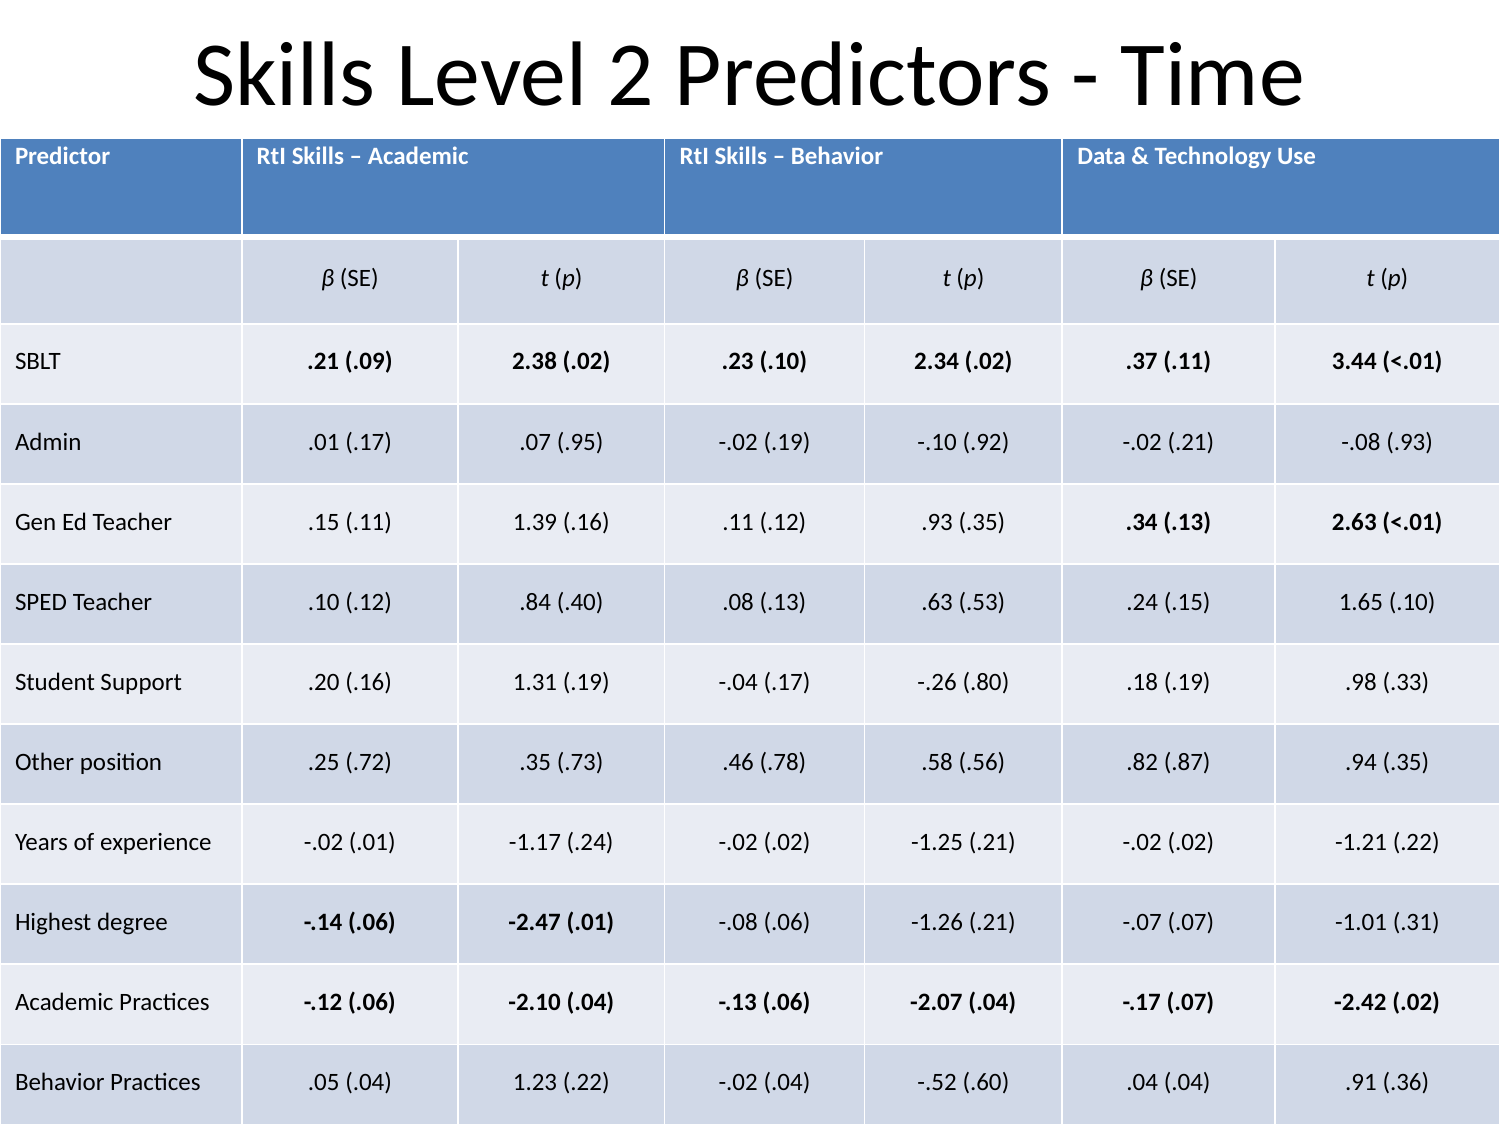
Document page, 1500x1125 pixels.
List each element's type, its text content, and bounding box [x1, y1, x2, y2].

title Skills Level 2 Predictors - Time [75, 0, 1425, 137]
table_cell .18 (.19) [1063, 645, 1274, 723]
table_cell SBLT [1, 325, 241, 403]
table_cell -.08 (.93) [1276, 405, 1499, 483]
table_cell .07 (.95) [459, 405, 664, 483]
table_cell -.02 (.01) [243, 805, 457, 883]
table_cell -.02 (.04) [665, 1045, 864, 1124]
table_cell .15 (.11) [243, 485, 457, 563]
table_cell -.12 (.06) [243, 965, 457, 1044]
table_cell -2.10 (.04) [459, 965, 664, 1044]
table_cell Admin [1, 405, 241, 483]
table_cell -2.47 (.01) [459, 885, 664, 963]
table_cell -.02 (.21) [1063, 405, 1274, 483]
table_cell β (SE) [665, 240, 864, 323]
table_cell .10 (.12) [243, 565, 457, 643]
table_cell t (p) [1276, 240, 1499, 323]
table_cell .46 (.78) [665, 725, 864, 803]
table_cell .93 (.35) [865, 485, 1061, 563]
table_cell .11 (.12) [665, 485, 864, 563]
table_cell .05 (.04) [243, 1045, 457, 1124]
table_cell -.02 (.02) [665, 805, 864, 883]
table_cell Gen Ed Teacher [1, 485, 241, 563]
table_cell .63 (.53) [865, 565, 1061, 643]
table_header RtI Skills – Academic [243, 139, 664, 234]
table_cell Highest degree [1, 885, 241, 963]
table_cell 1.65 (.10) [1276, 565, 1499, 643]
table_cell .01 (.17) [243, 405, 457, 483]
table_cell 1.39 (.16) [459, 485, 664, 563]
table_cell 2.34 (.02) [865, 325, 1061, 403]
table_header Predictor [1, 139, 241, 234]
table_header Data & Technology Use [1063, 139, 1499, 234]
table_cell β (SE) [243, 240, 457, 323]
table_cell -.02 (.19) [665, 405, 864, 483]
table_cell .94 (.35) [1276, 725, 1499, 803]
table_cell .58 (.56) [865, 725, 1061, 803]
table_cell .37 (.11) [1063, 325, 1274, 403]
table_header RtI Skills – Behavior [665, 139, 1061, 234]
table_cell .20 (.16) [243, 645, 457, 723]
table_cell .25 (.72) [243, 725, 457, 803]
table_cell -.10 (.92) [865, 405, 1061, 483]
table_cell -.17 (.07) [1063, 965, 1274, 1044]
table_cell .84 (.40) [459, 565, 664, 643]
table_cell β (SE) [1063, 240, 1274, 323]
table_cell -.08 (.06) [665, 885, 864, 963]
table_cell -1.21 (.22) [1276, 805, 1499, 883]
table_cell SPED Teacher [1, 565, 241, 643]
table_cell Other position [1, 725, 241, 803]
table_cell -2.42 (.02) [1276, 965, 1499, 1044]
table_cell [1, 240, 241, 323]
table_cell 2.63 (<.01) [1276, 485, 1499, 563]
table_cell -1.01 (.31) [1276, 885, 1499, 963]
table_cell Years of experience [1, 805, 241, 883]
table_cell .35 (.73) [459, 725, 664, 803]
table_cell Student Support [1, 645, 241, 723]
table_cell .24 (.15) [1063, 565, 1274, 643]
table_cell -.04 (.17) [665, 645, 864, 723]
table_cell Academic Practices [1, 965, 241, 1044]
table_cell .82 (.87) [1063, 725, 1274, 803]
table_cell 3.44 (<.01) [1276, 325, 1499, 403]
table_cell -.13 (.06) [665, 965, 864, 1044]
table_cell 1.31 (.19) [459, 645, 664, 723]
table_cell .08 (.13) [665, 565, 864, 643]
table_cell -.07 (.07) [1063, 885, 1274, 963]
table_cell .98 (.33) [1276, 645, 1499, 723]
table_cell 1.23 (.22) [459, 1045, 664, 1124]
table_cell .34 (.13) [1063, 485, 1274, 563]
table_cell .23 (.10) [665, 325, 864, 403]
table_cell .21 (.09) [243, 325, 457, 403]
table_cell Behavior Practices [1, 1045, 241, 1124]
table_cell -2.07 (.04) [865, 965, 1061, 1044]
table_cell -.26 (.80) [865, 645, 1061, 723]
table_cell -.52 (.60) [865, 1045, 1061, 1124]
table_cell -1.25 (.21) [865, 805, 1061, 883]
table_cell .91 (.36) [1276, 1045, 1499, 1124]
table_cell .04 (.04) [1063, 1045, 1274, 1124]
table_cell -.14 (.06) [243, 885, 457, 963]
table_cell -1.26 (.21) [865, 885, 1061, 963]
table_cell t (p) [865, 240, 1061, 323]
table_cell -.02 (.02) [1063, 805, 1274, 883]
table_cell t (p) [459, 240, 664, 323]
table_cell -1.17 (.24) [459, 805, 664, 883]
table_cell 2.38 (.02) [459, 325, 664, 403]
